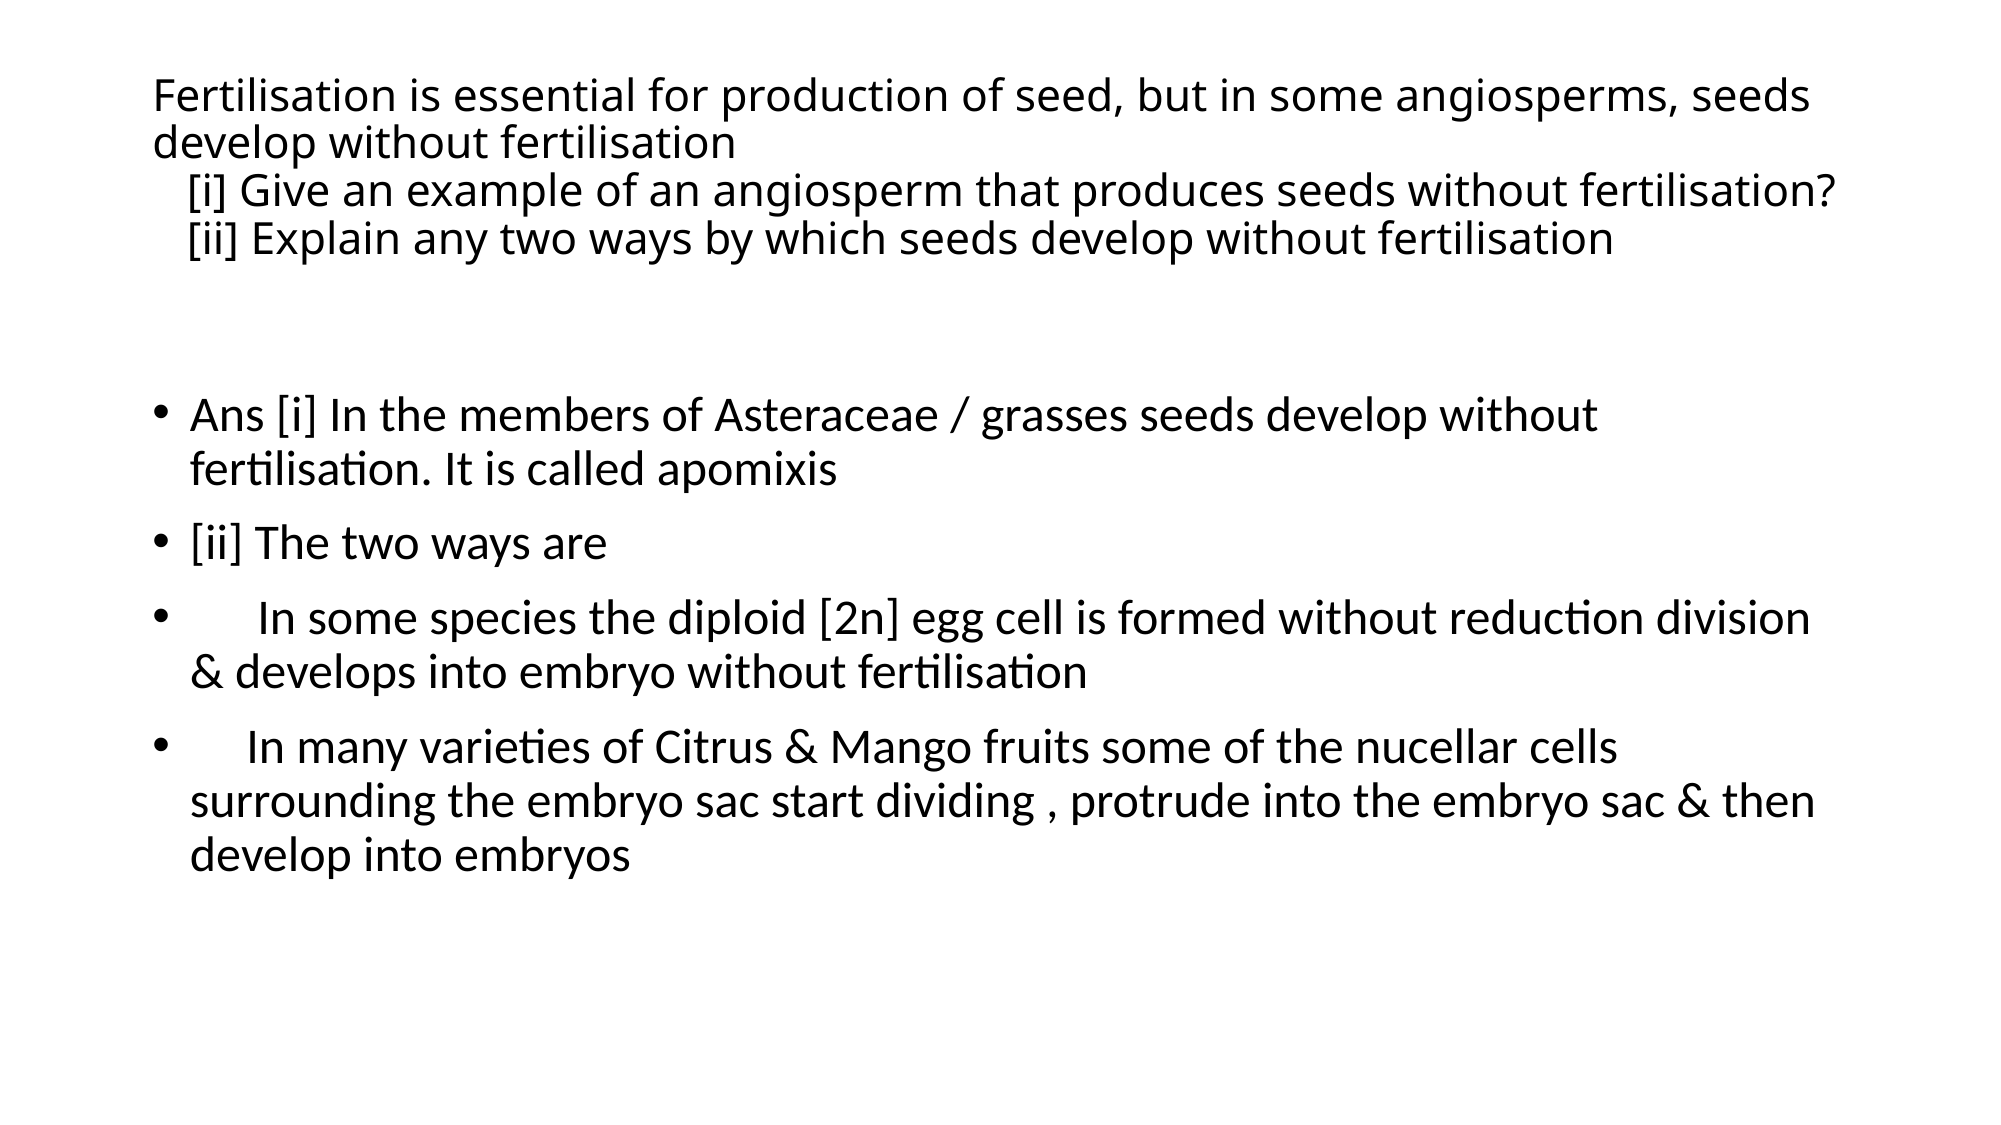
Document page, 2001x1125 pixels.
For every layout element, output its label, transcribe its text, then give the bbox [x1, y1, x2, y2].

list Ans [i] In the members of Asteraceae / grasses seeds develop without fertilisation. It is called apomixis [ii] The two ways are In some species the diploid [2n] egg cell is formed without reduction division & develops into embryo without fertilisation In many varieties of Citrus & Mango fruits some of the nucellar cells surrounding the embryo sac start dividing , protrude into the embryo sac & then develop into embryos [137, 299, 1863, 1014]
title Fertilisation is essential for production of seed, but in some angiosperms, seeds develop without fertilisation [i] Give an example of an angiosperm that produces seeds without fertilisation? [ii] Explain any two ways by which seeds develop without fertilisation [137, 59, 1863, 278]
